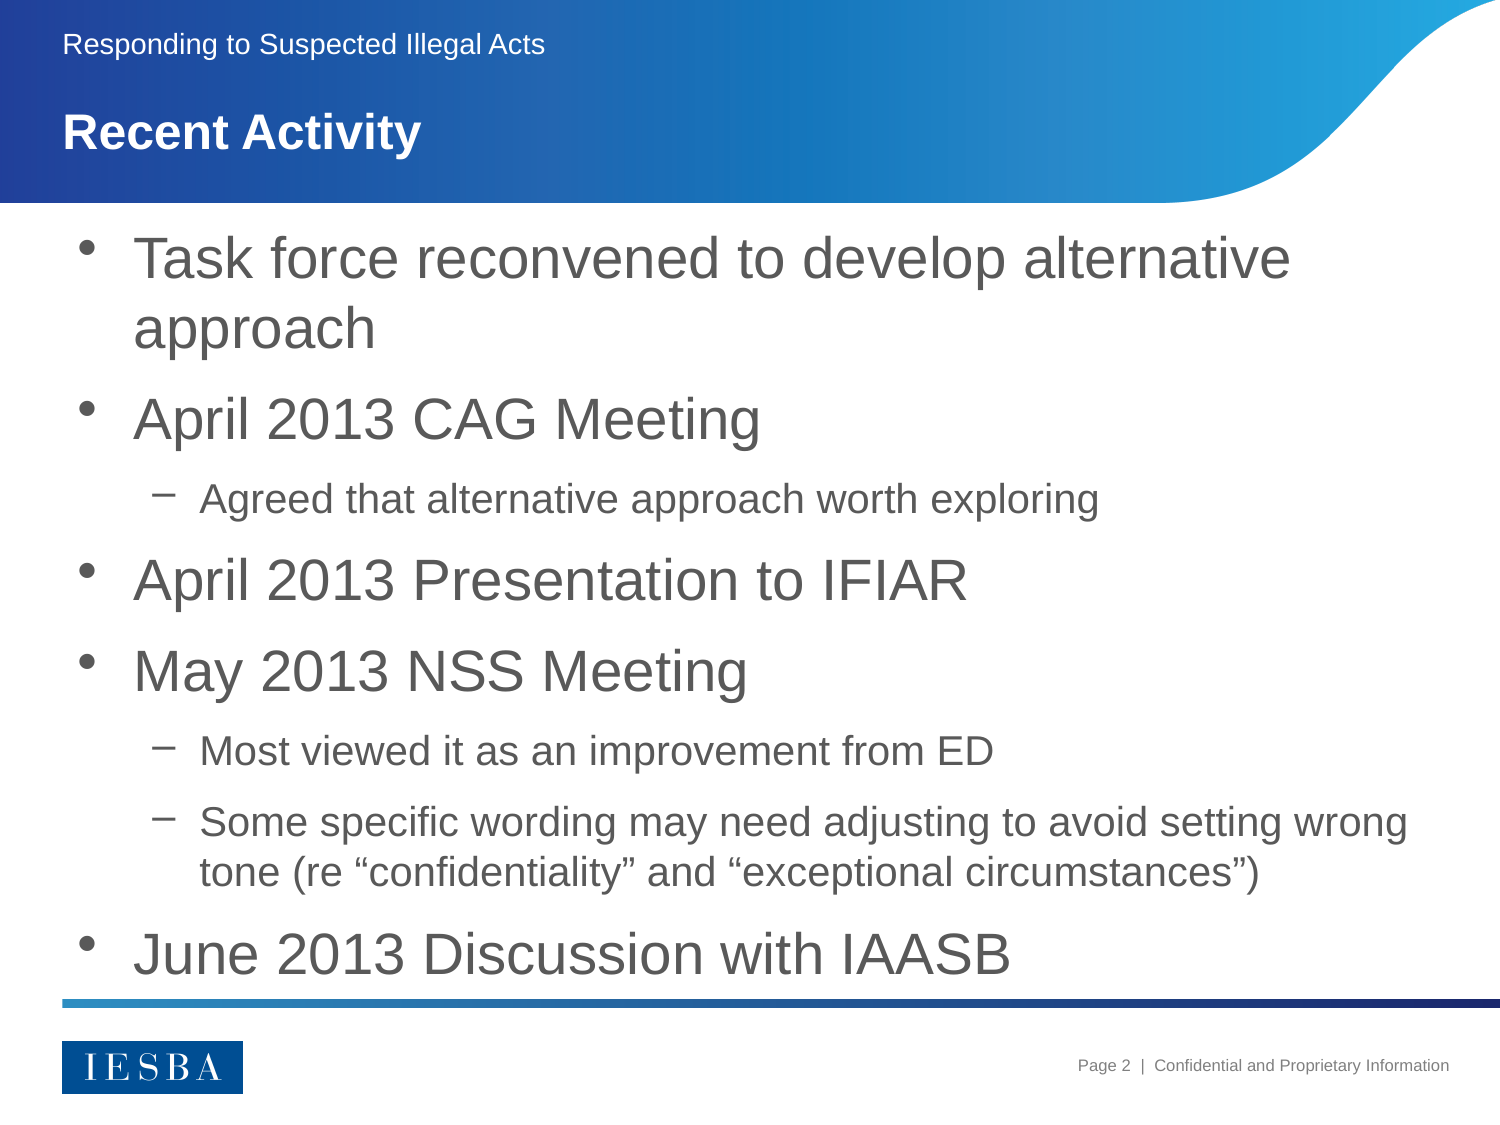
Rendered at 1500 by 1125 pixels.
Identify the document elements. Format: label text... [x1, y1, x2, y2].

picture [0, 0, 1497, 203]
title Recent Activity [62, 75, 1300, 184]
picture [62, 1041, 243, 1094]
list Task force reconvened to develop alternative approach April 2013 CAG Meeting Agreed that alternative approach worth exploring April 2013 Presentation to IFIAR May 2013 NSS Meeting Most viewed it as an improvement from ED Some specific wording may need adjusting to avoid setting wrong tone (re “confidentiality” and “exceptional circumstances”) June 2013 Discussion with IAASB [62, 212, 1450, 1000]
subtitle Responding to Suspected Illegal Acts [62, 24, 575, 80]
